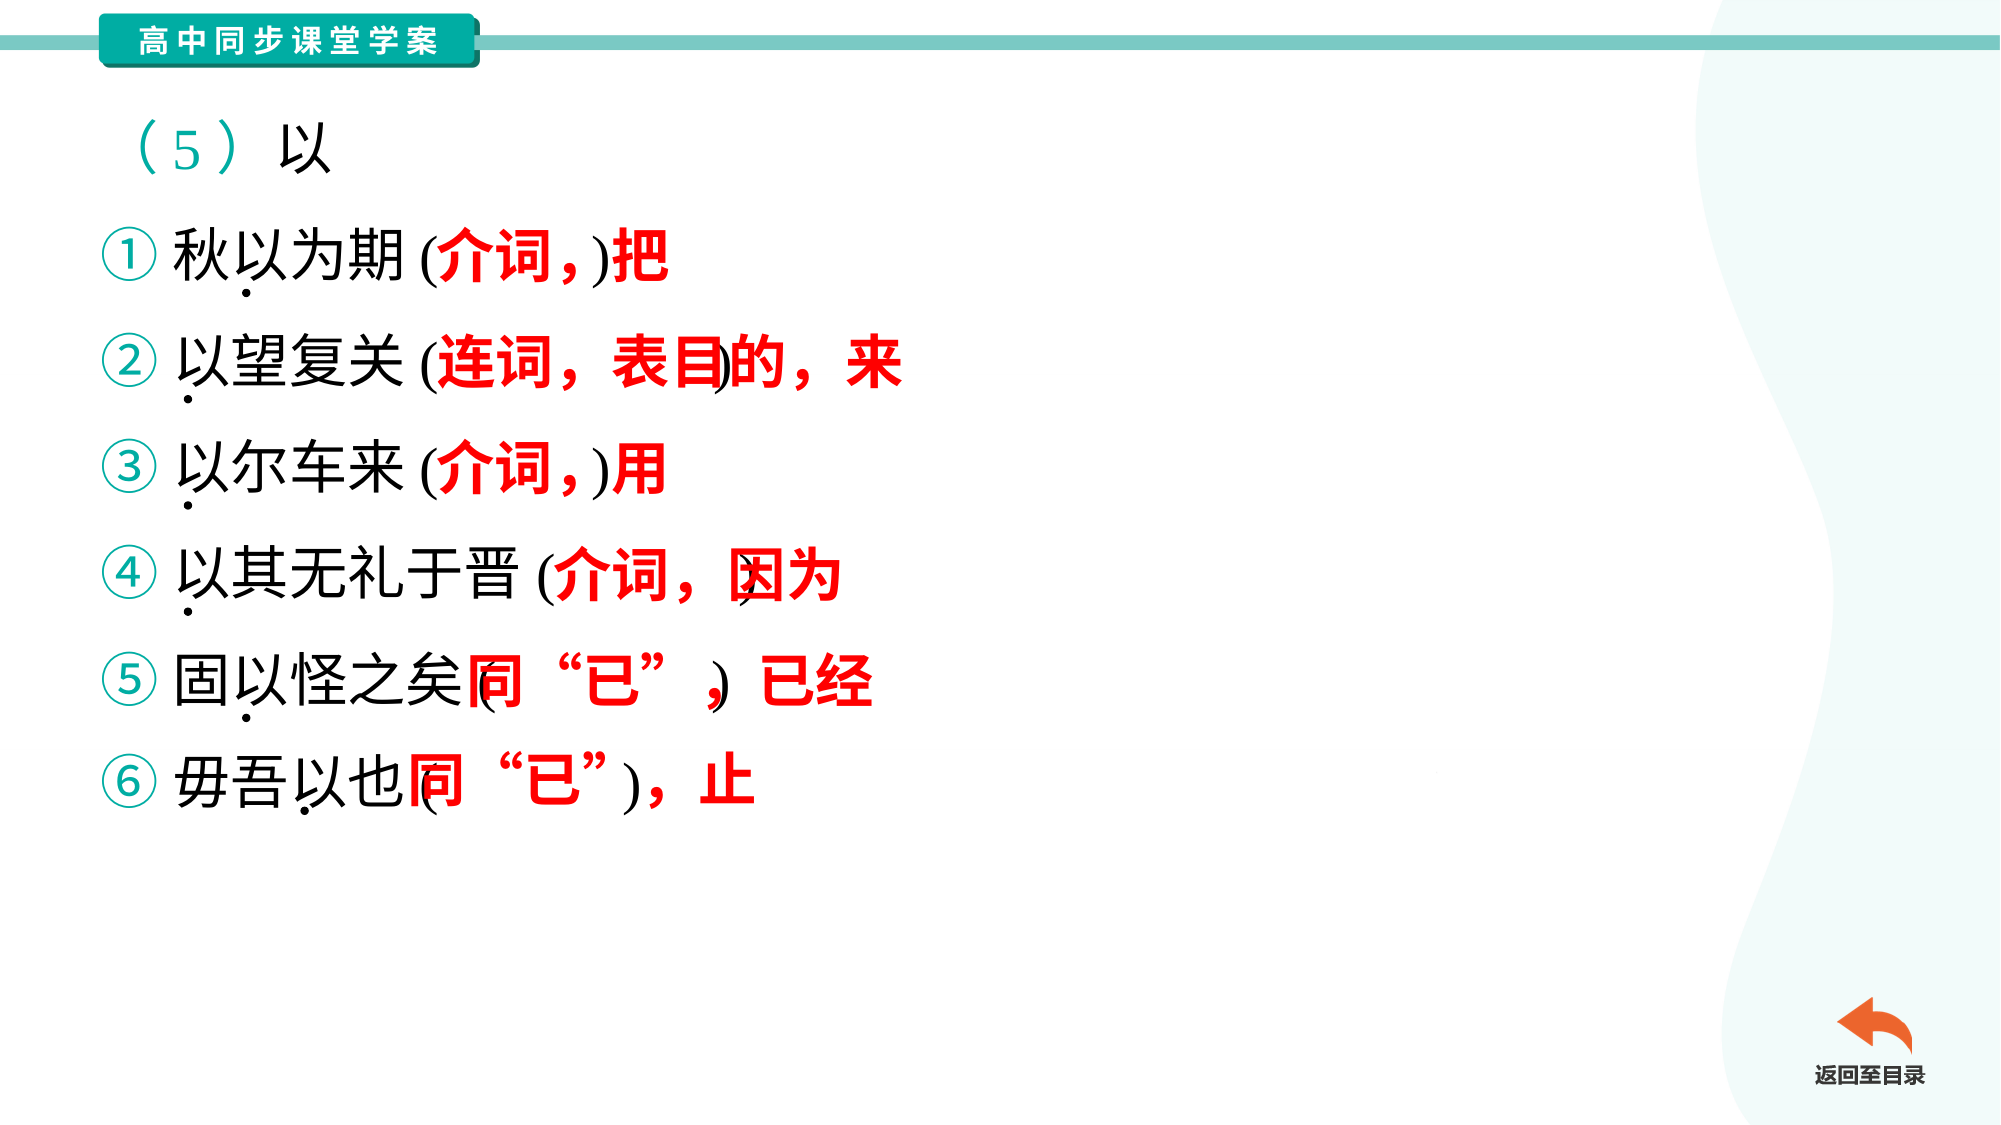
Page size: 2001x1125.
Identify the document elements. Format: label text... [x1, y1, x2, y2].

text_box [300, 806, 309, 816]
text_box 同“已”，已经 [472, 607, 867, 702]
text_box [242, 713, 251, 723]
text_box [183, 607, 193, 616]
text_box 介词，把 [414, 182, 692, 277]
text_box 同“已”，止 [414, 710, 750, 802]
text_box 连词，表目的，来 [414, 289, 926, 383]
picture [0, 0, 2000, 1125]
text_box 介词，因为 [531, 501, 867, 596]
text_box ①秋以为期( ) ②以望复关( ) ③以尔车来( ) ④以其无礼于晋( ) ⑤固以怪之矣( ) ⑥毋吾以也( ) [100, 181, 1899, 804]
text_box 介词，用 [414, 395, 692, 490]
text_box [183, 395, 193, 404]
text_box [183, 501, 193, 510]
text_box [242, 288, 251, 298]
text_box （5）以 [100, 76, 1899, 170]
